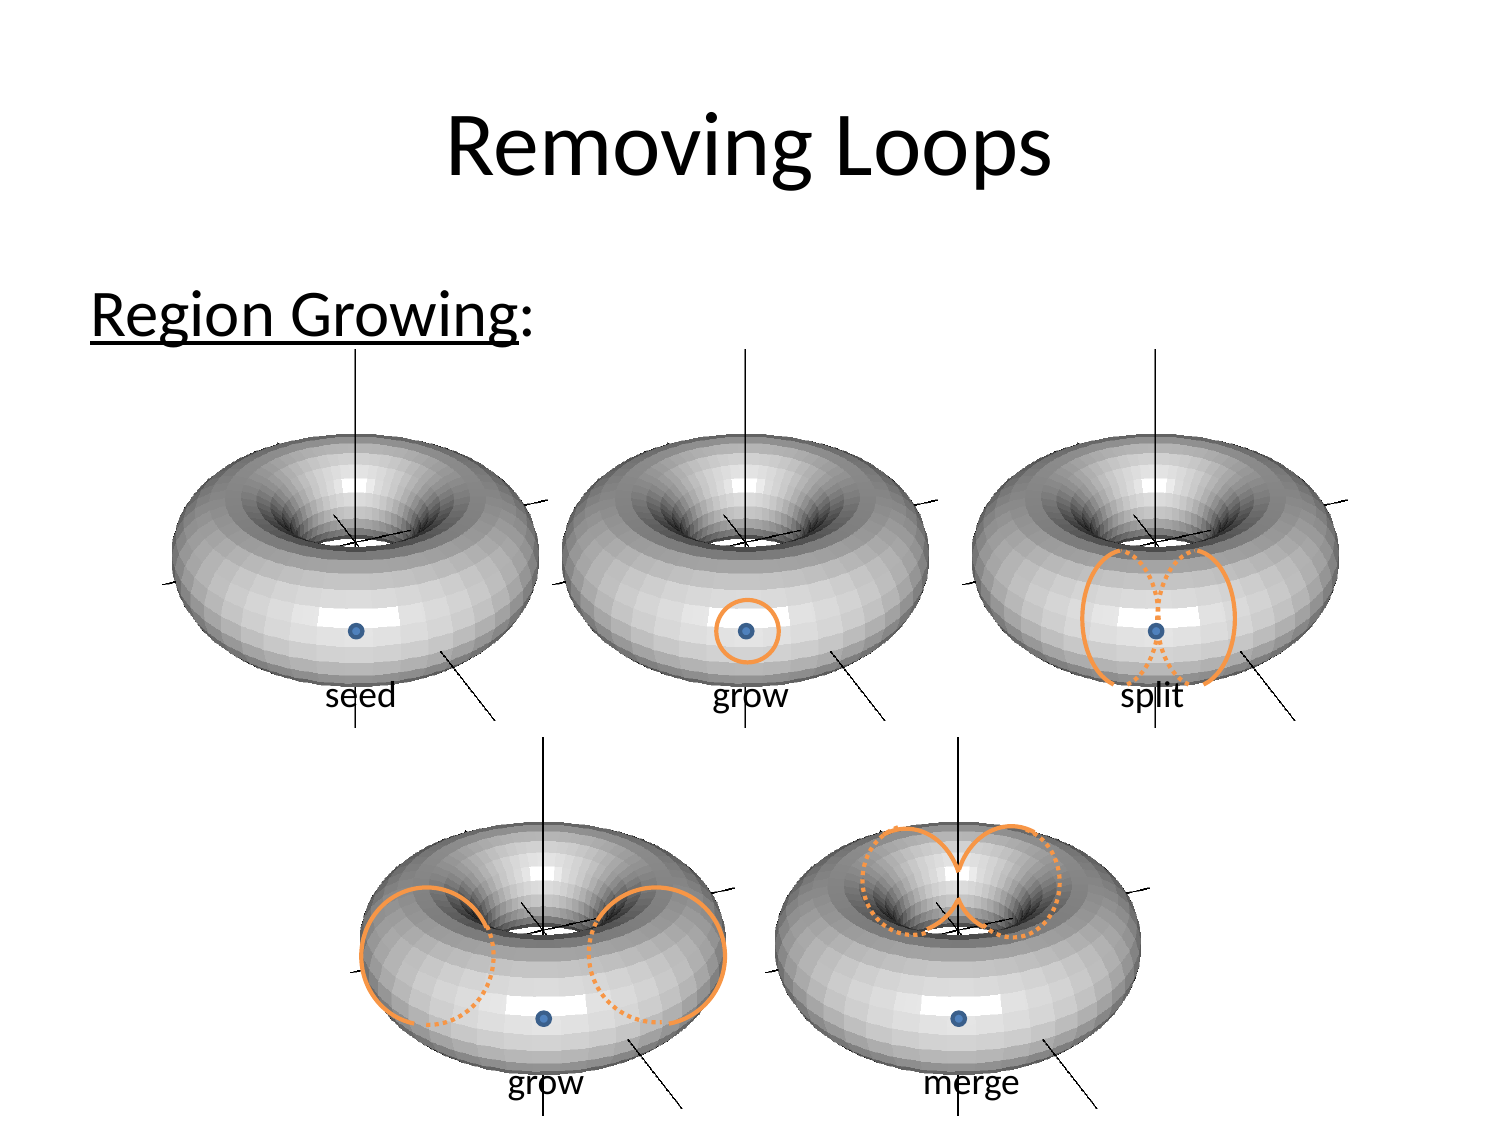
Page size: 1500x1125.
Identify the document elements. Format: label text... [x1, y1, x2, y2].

picture [349, 737, 736, 1123]
title Removing Loops [75, 45, 1425, 233]
picture [162, 349, 548, 736]
list Region Growing: [75, 262, 1425, 1125]
picture [962, 349, 1348, 736]
picture [552, 349, 938, 736]
picture [764, 737, 1151, 1123]
